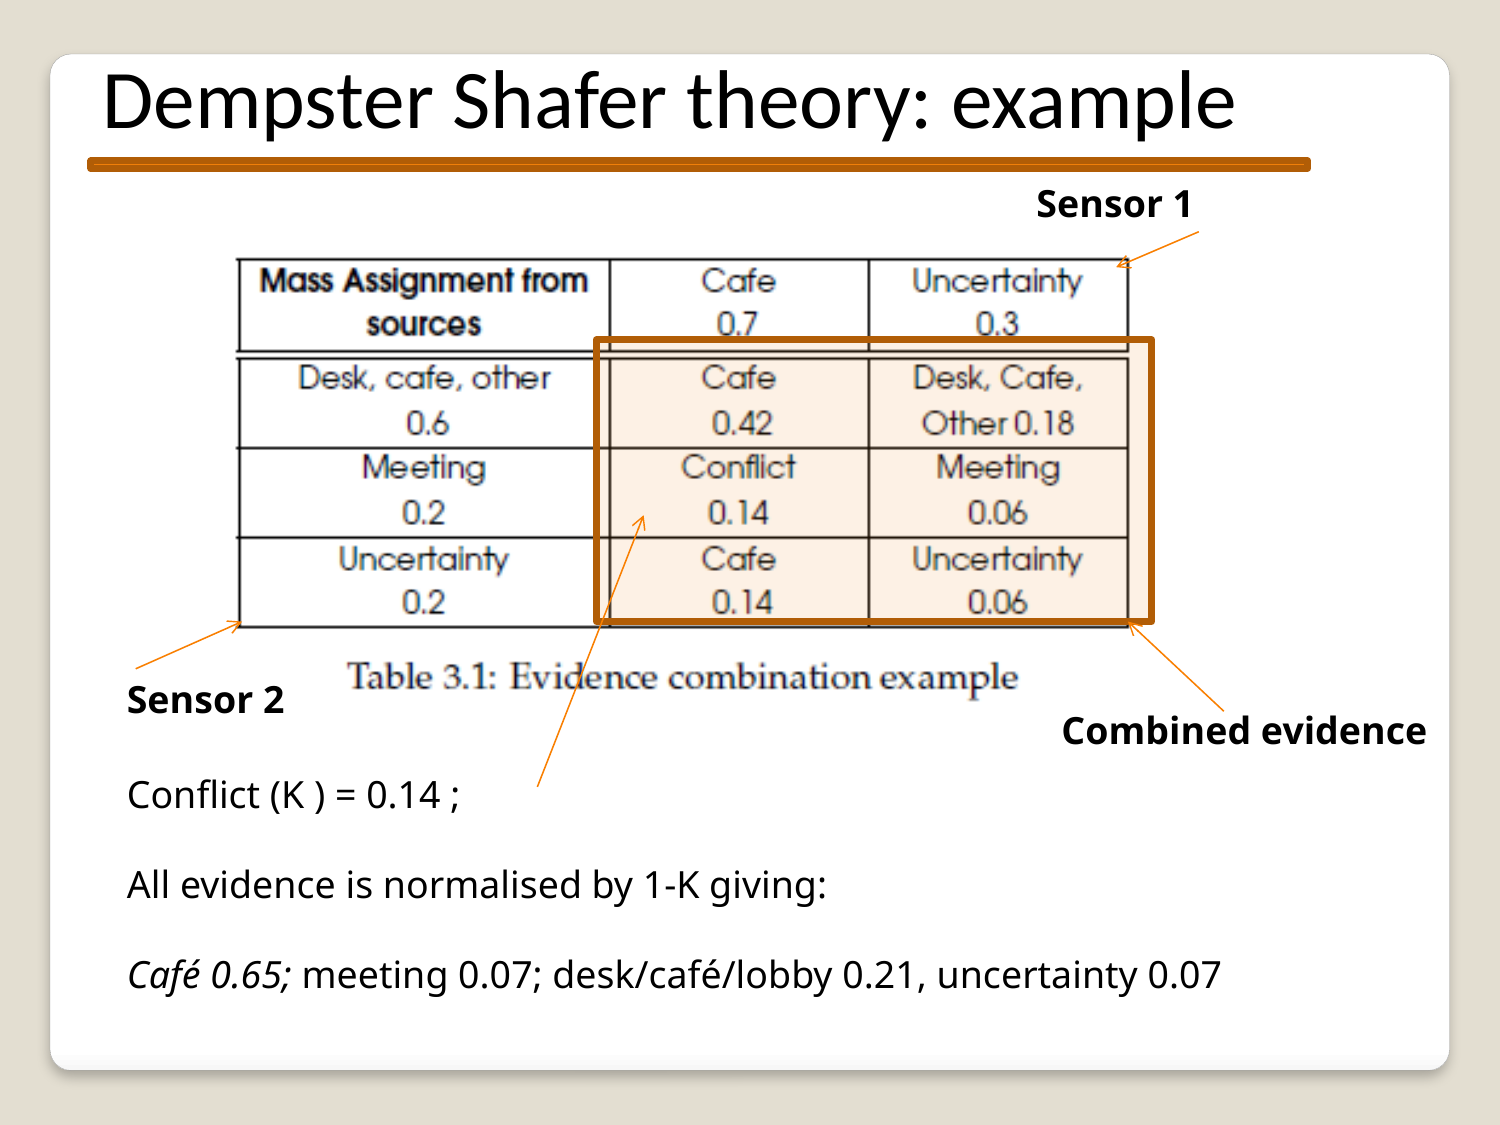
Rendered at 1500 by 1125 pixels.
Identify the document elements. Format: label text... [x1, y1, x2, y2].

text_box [1127, 621, 1225, 712]
text_box Sensor 2 [112, 668, 529, 779]
text_box Combined evidence [1046, 699, 1472, 810]
text_box Conflict (K ) = 0.14 ; All evidence is normalised by 1-K giving: Café 0.65; meeting 0.07; desk/café/lobby 0.21, uncertainty 0.07 [112, 763, 1459, 1114]
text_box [1115, 231, 1200, 268]
picture [135, 196, 1275, 751]
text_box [135, 621, 243, 669]
text_box [87, 157, 1311, 172]
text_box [537, 514, 644, 788]
text_box Sensor 1 [1021, 172, 1447, 283]
text_box Dempster Shafer theory: example [87, 38, 1459, 253]
